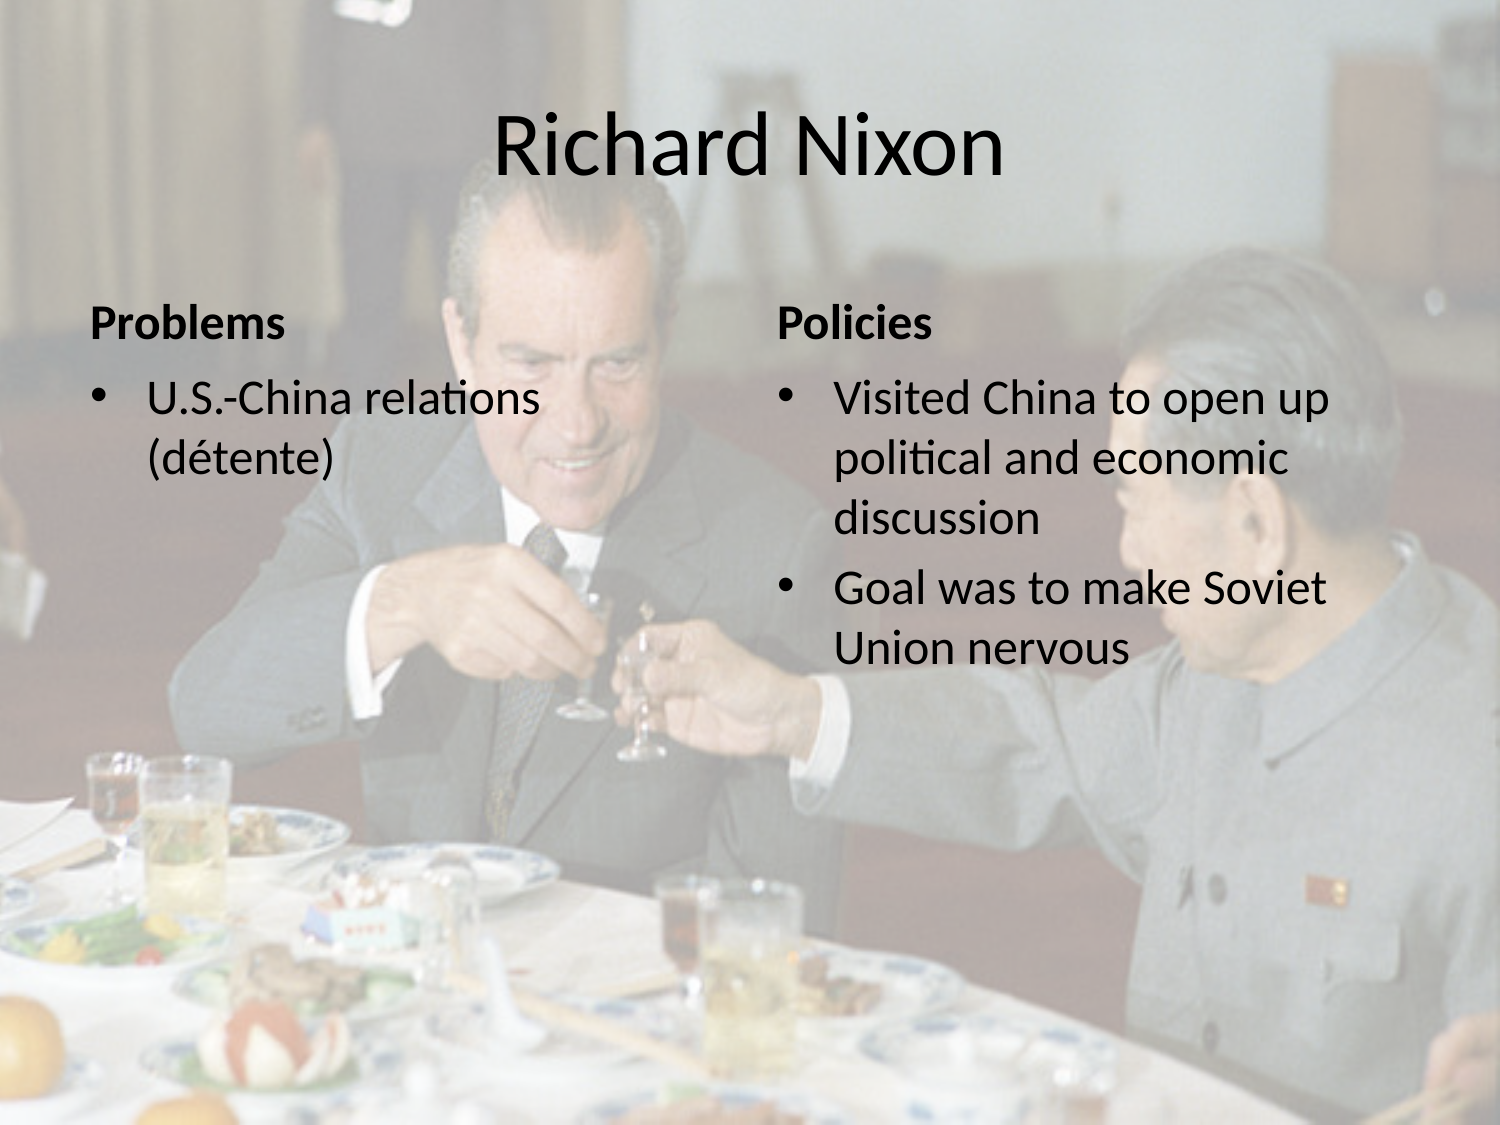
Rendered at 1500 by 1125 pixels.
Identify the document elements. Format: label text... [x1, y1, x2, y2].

title Richard Nixon [75, 45, 1425, 233]
list U.S.-China relations (détente) [75, 356, 738, 1005]
list Policies [761, 251, 1425, 356]
list Problems [75, 251, 738, 356]
list Visited China to open up political and economic discussion Goal was to make Soviet Union nervous [761, 356, 1425, 1005]
